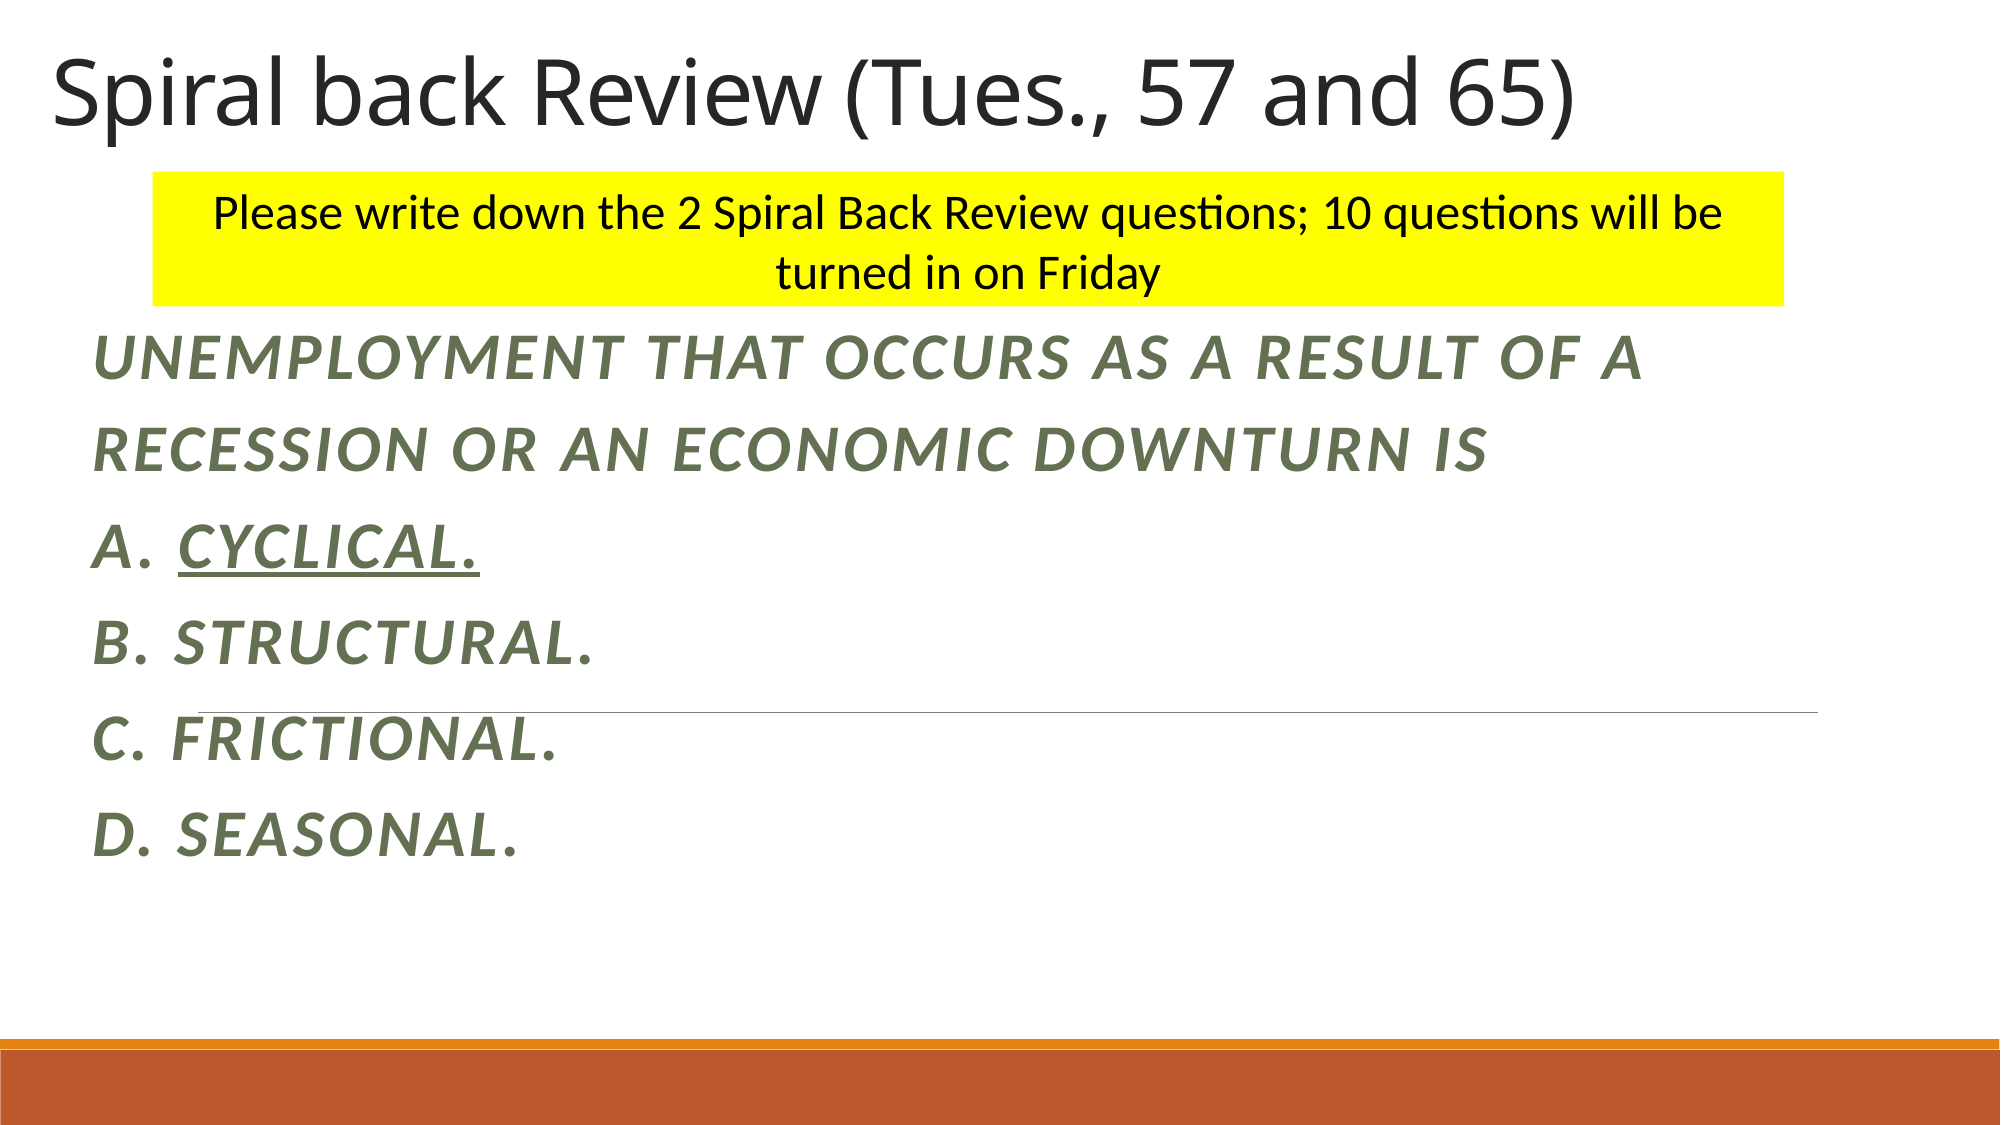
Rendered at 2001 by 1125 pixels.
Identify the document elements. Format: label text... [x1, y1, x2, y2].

text_box Please write down the 2 Spiral Back Review questions; 10 questions will be turned in on Friday [152, 171, 1785, 293]
title Spiral back Review (Tues., 57 and 65) [36, 0, 1900, 152]
text_box Unemployment that occurs as a result of a recession or an economic downturn is A. cyclical. B. structural. C. frictional. D. seasonal. [77, 293, 1946, 1092]
